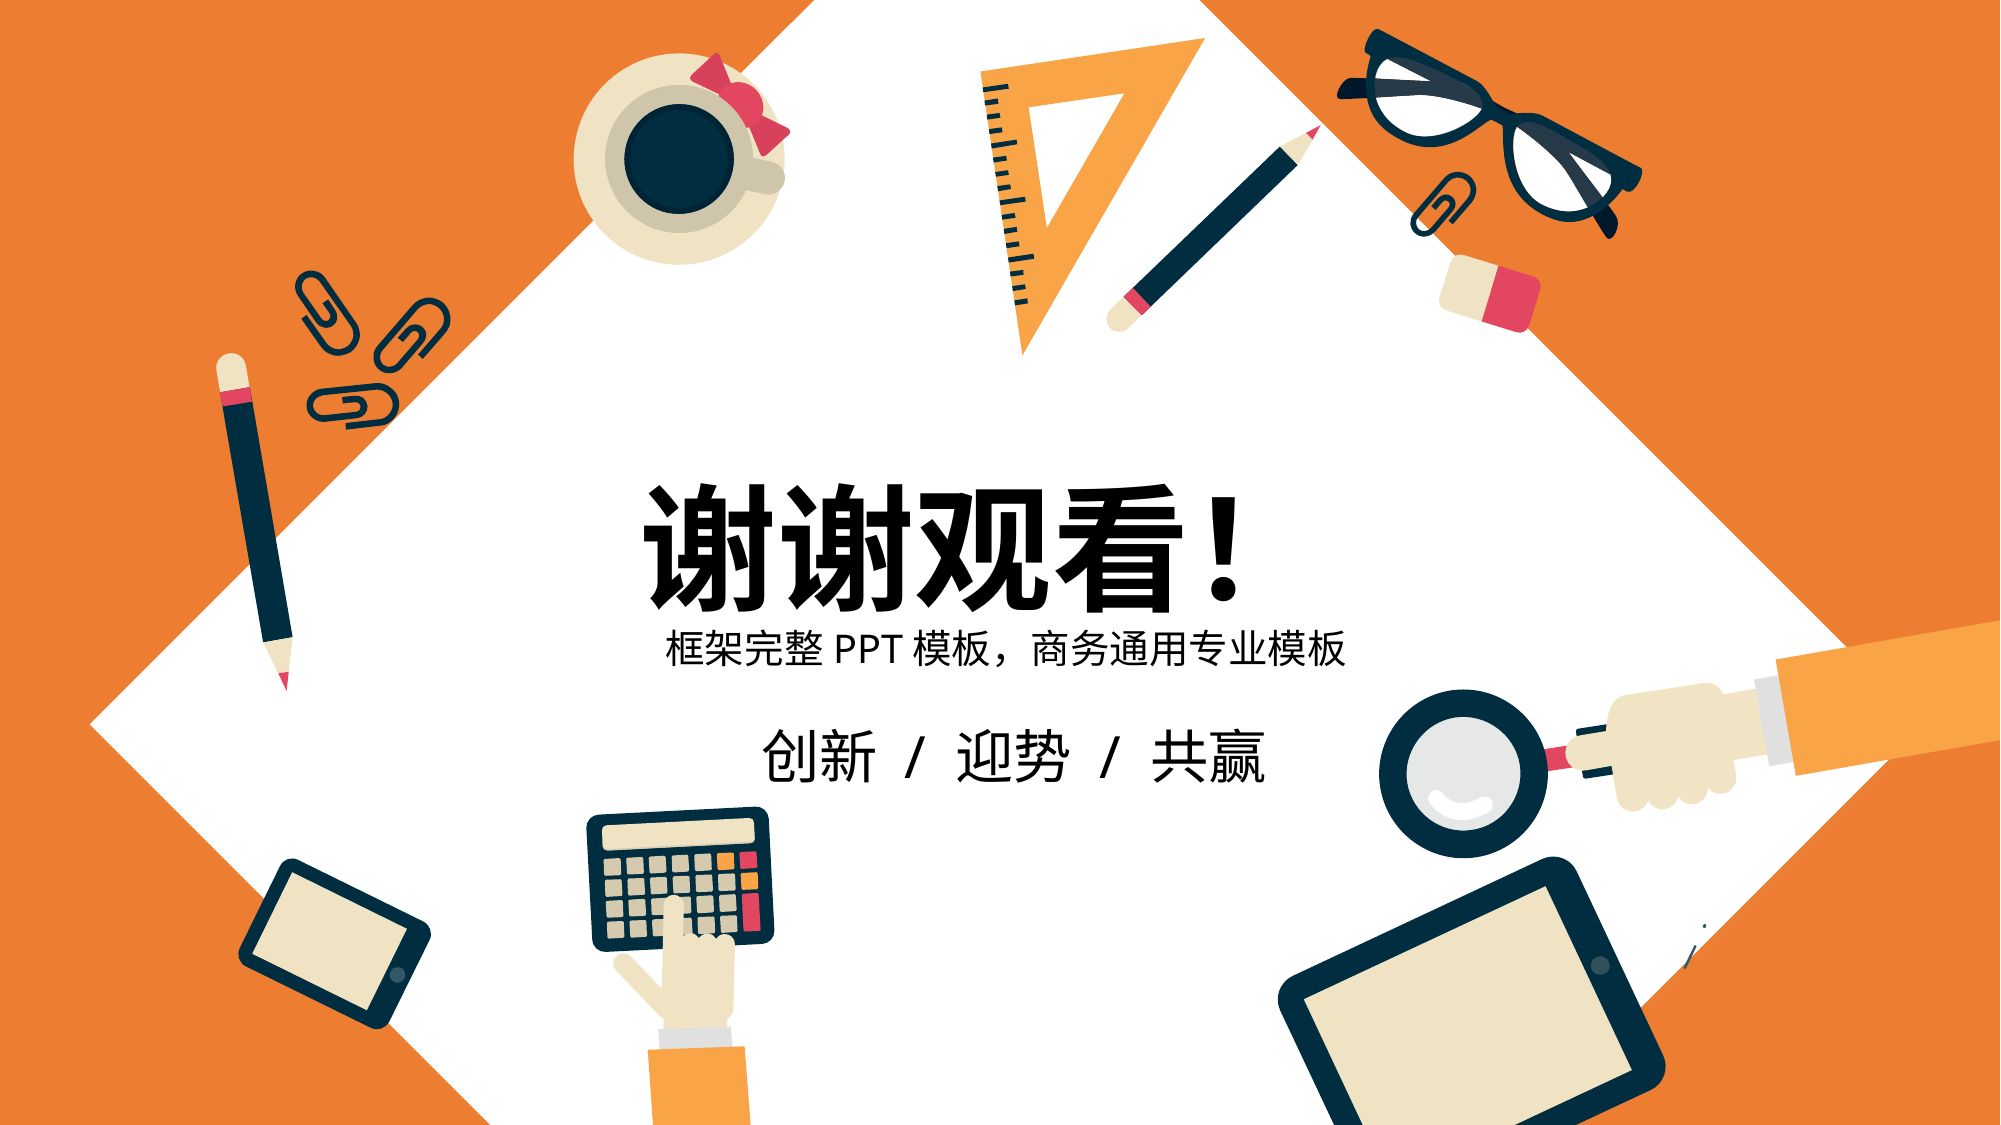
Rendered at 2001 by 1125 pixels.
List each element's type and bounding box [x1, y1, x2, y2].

text_box [89, 0, 2000, 1125]
